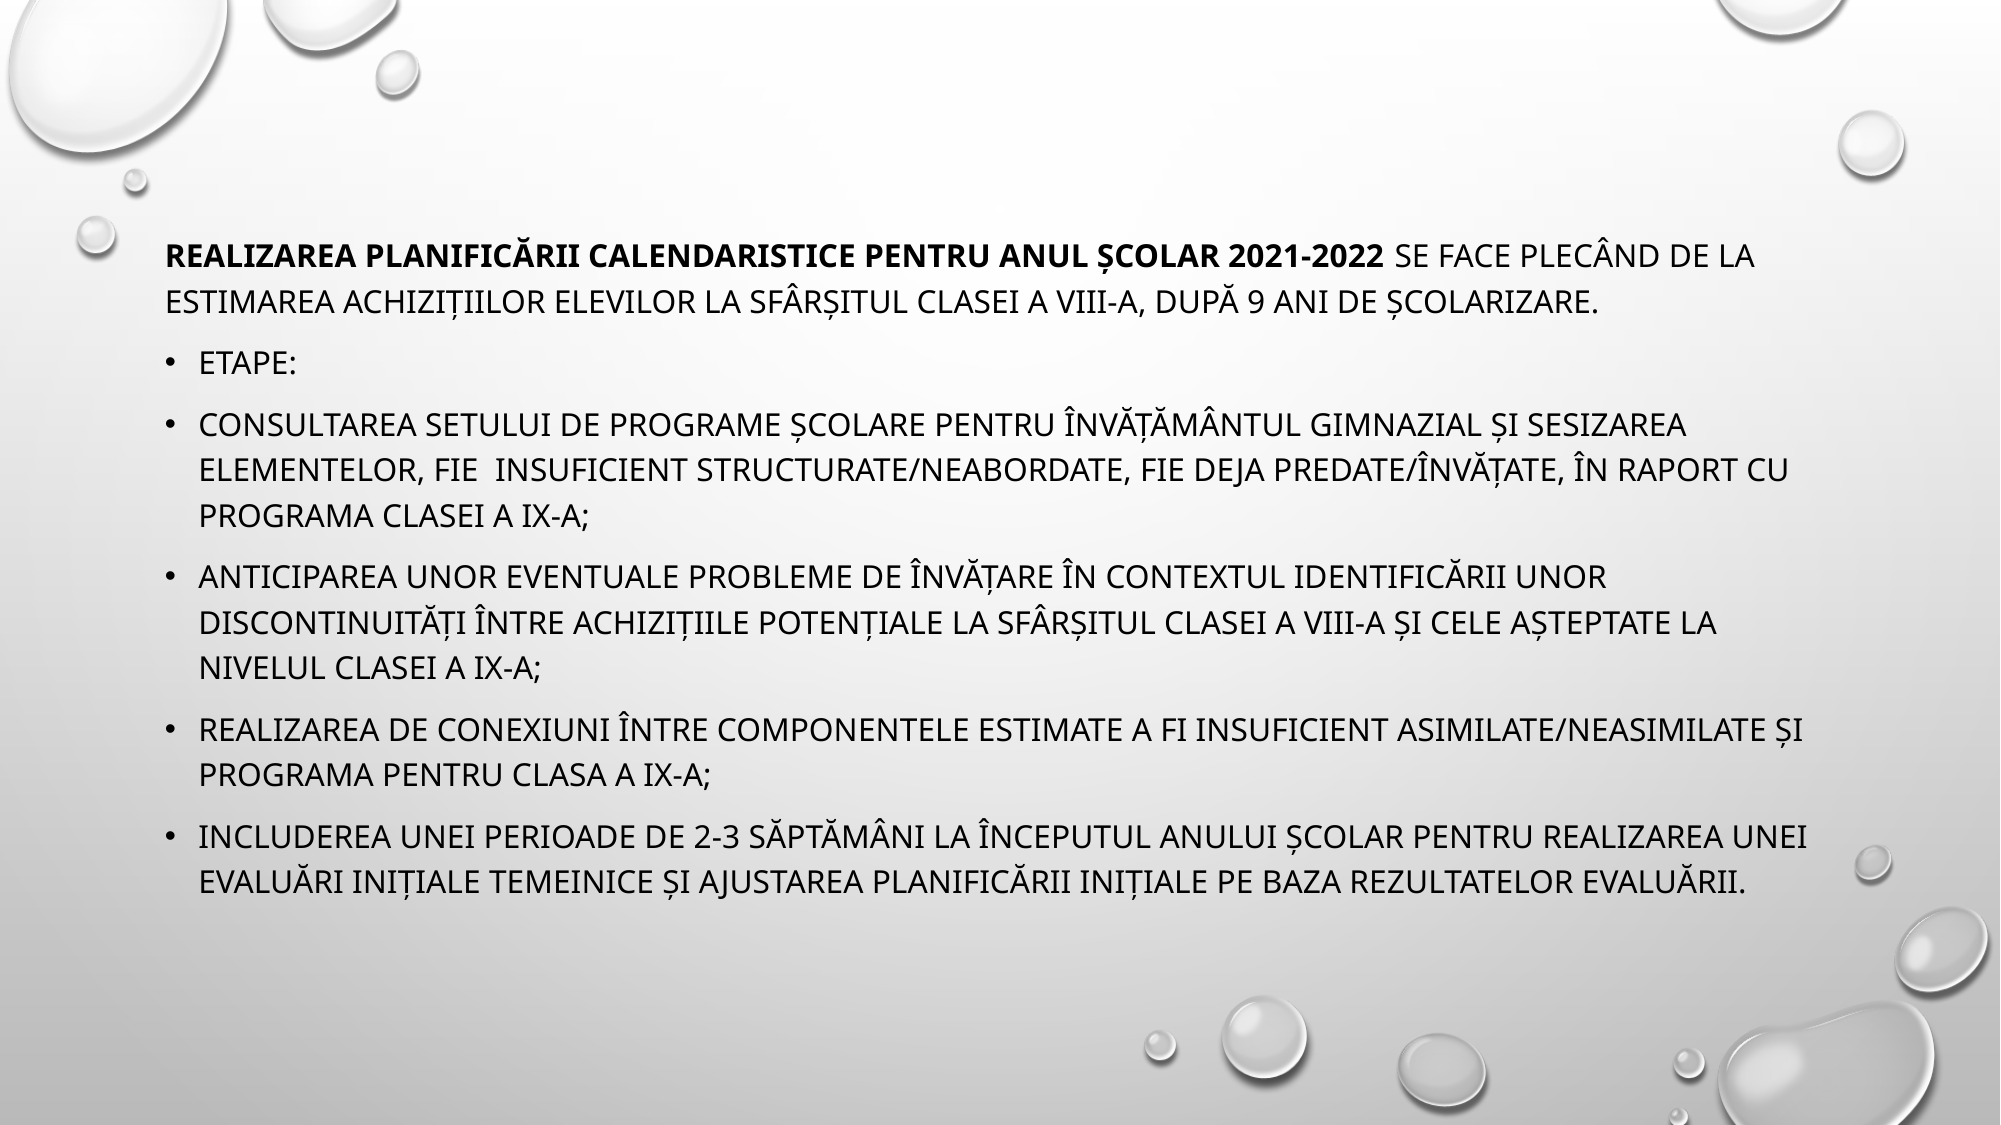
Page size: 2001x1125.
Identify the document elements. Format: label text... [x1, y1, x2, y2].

picture [0, 0, 2000, 1125]
list Realizarea planificării calendaristice pentru anul școlar 2021-2022 se face plecând de la estimarea achizițiilor elevilor la sfârșitul clasei a VIII-a, după 9 ani de școlarizare. Etape: consultarea setului de programe școlare pentru învățământul gimnazial și sesizarea elementelor, fie insuficient structurate/neabordate, fie deja predate/învățate, în raport cu programa clasei a IX-a; anticiparea unor eventuale probleme de învățare în contextul identificării unor discontinuități între achizițiile potențiale la sfârșitul clasei a VIII-a și cele așteptate la nivelul clasei a IX-a; realizarea de conexiuni între componentele estimate a fi insuficient asimilate/neasimilate și programa pentru clasa a IX-a; includerea unei perioade de 2-3 săptămâni la începutul anului școlar pentru realizarea unei evaluări inițiale temeinice și ajustarea planificării inițiale pe baza rezultatelor evaluării. [149, 220, 1850, 950]
